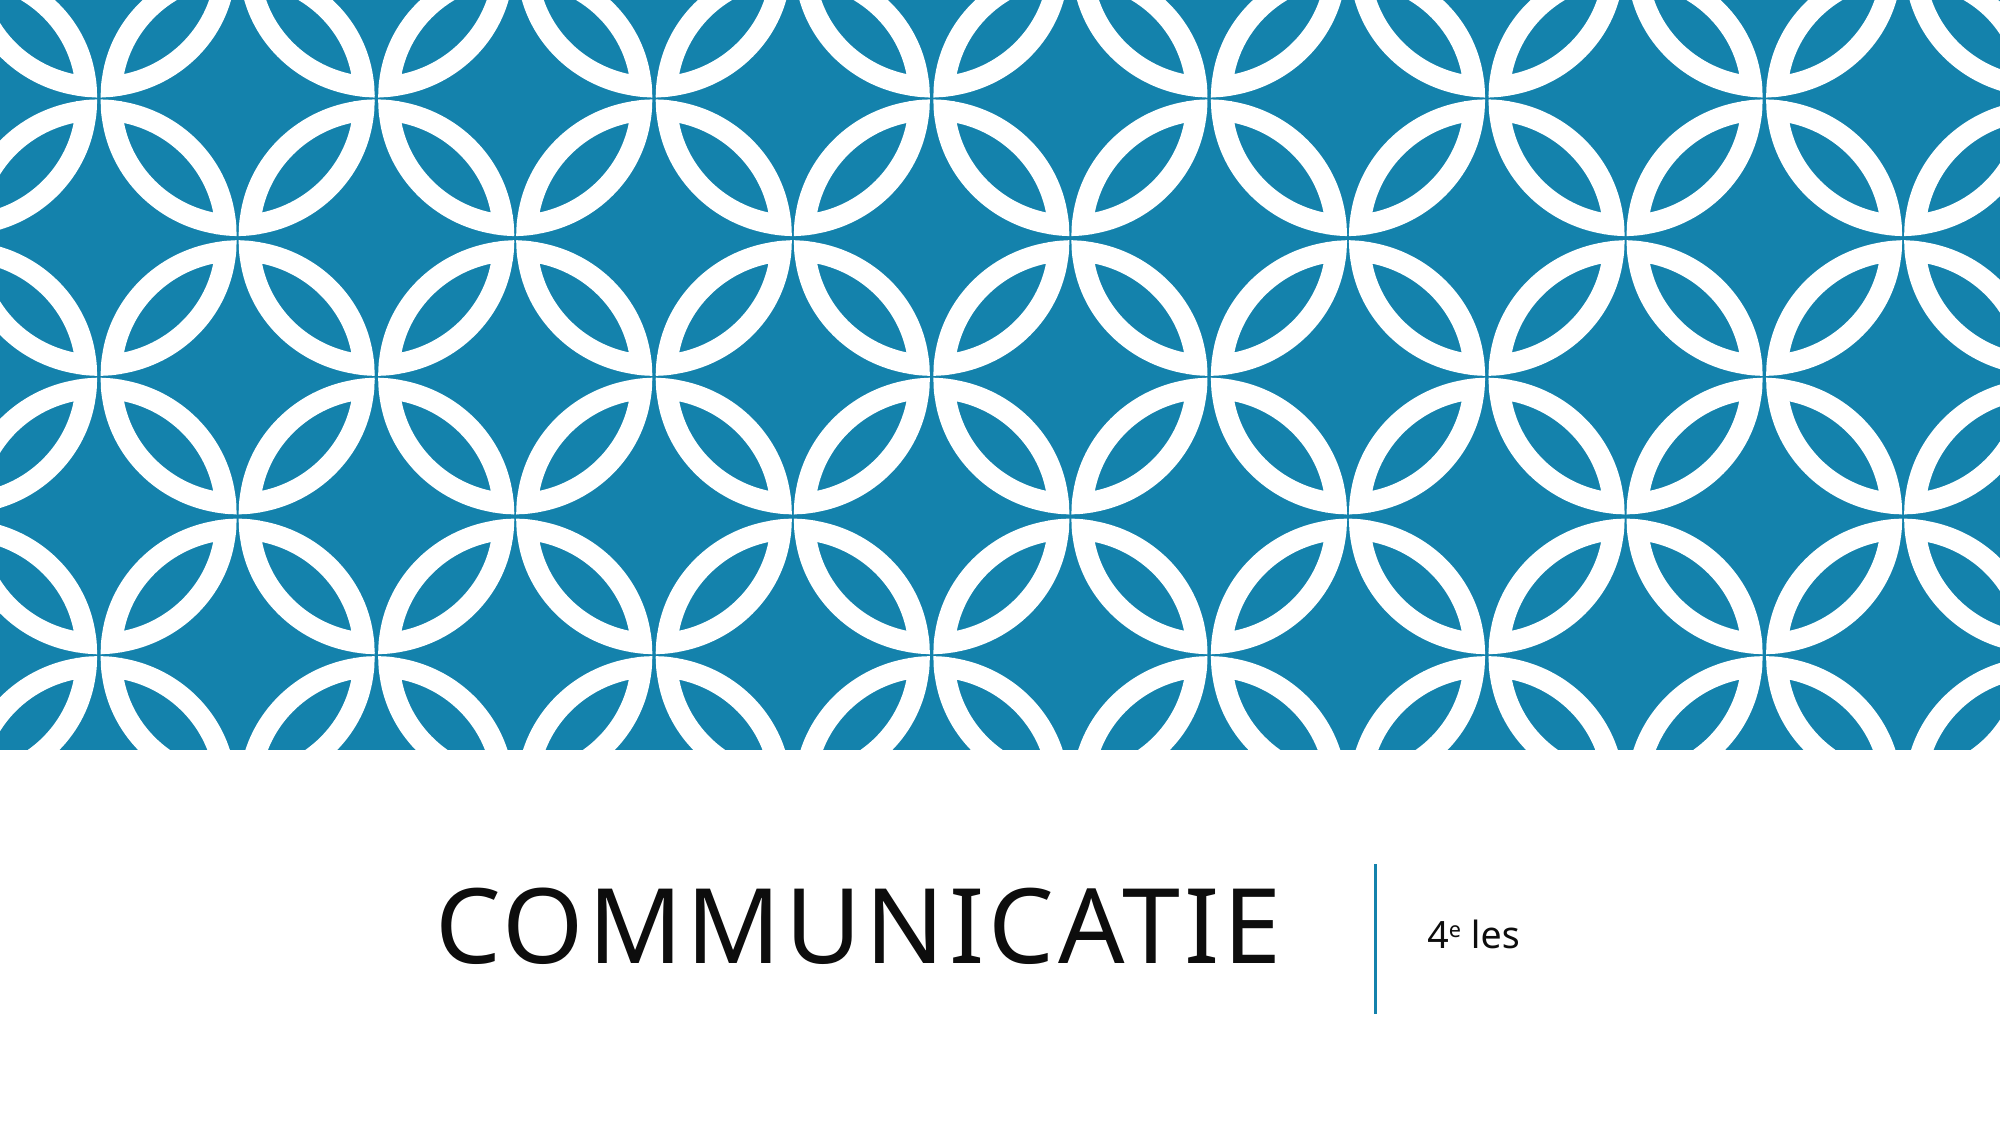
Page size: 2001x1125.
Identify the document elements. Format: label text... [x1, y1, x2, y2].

title Communicatie [75, 813, 1350, 1054]
subtitle 4e les [1412, 813, 1938, 1054]
